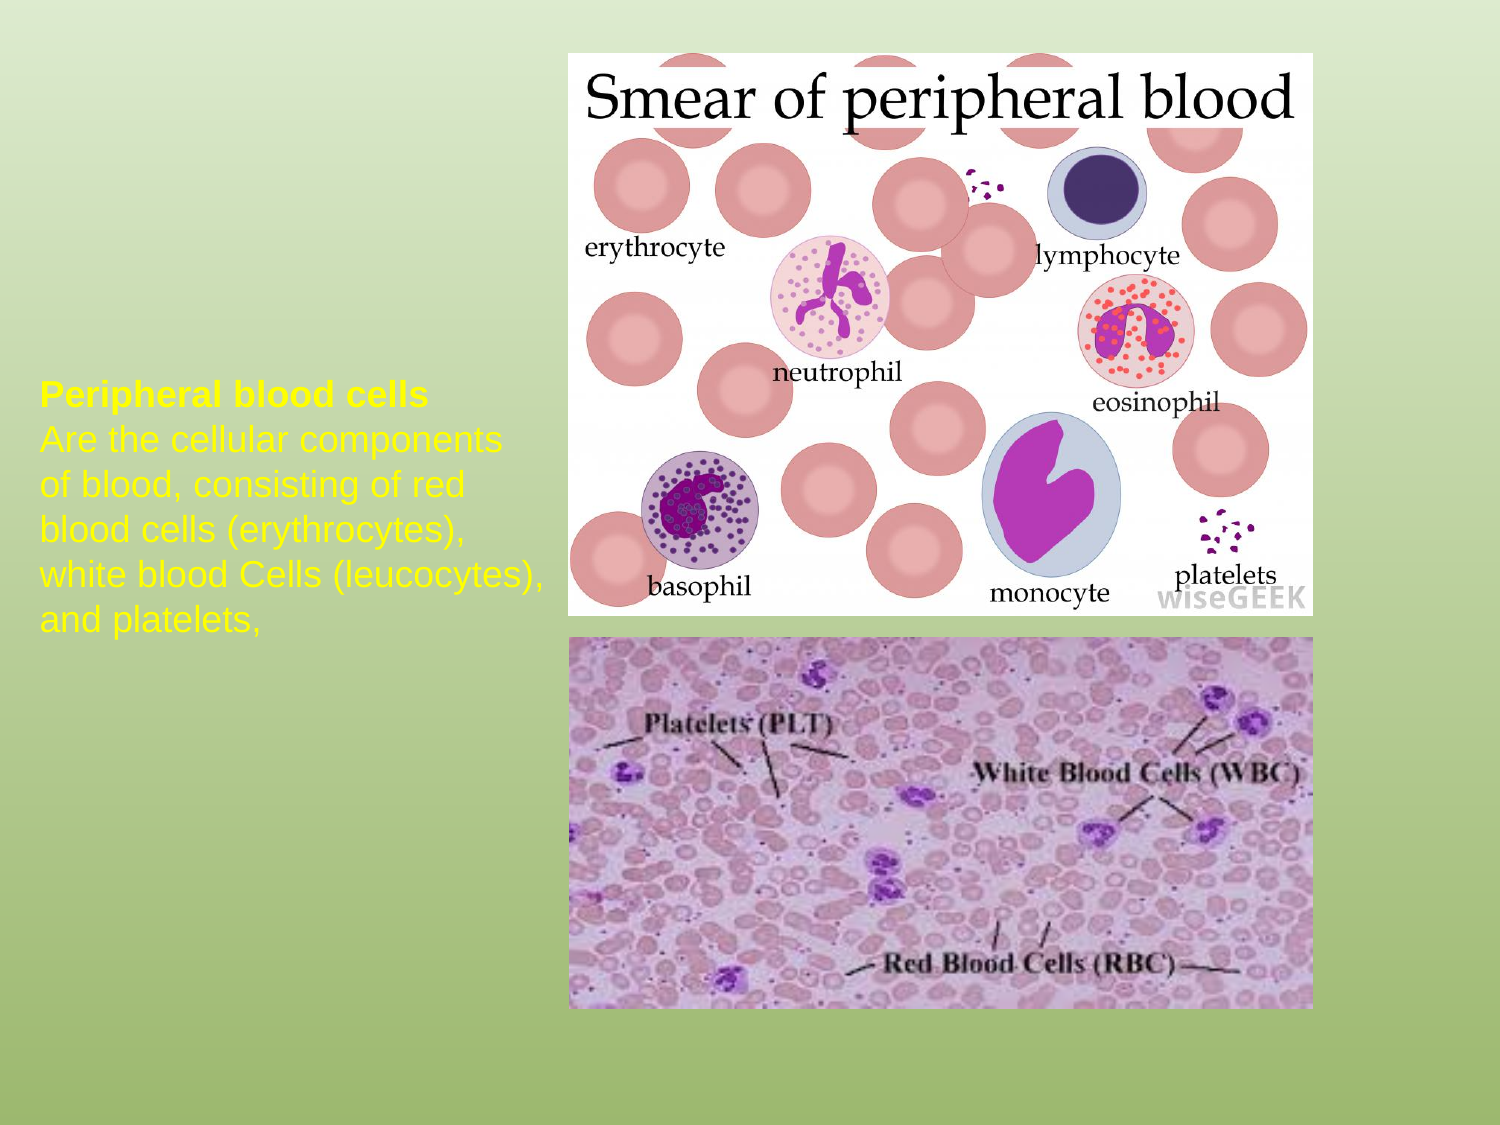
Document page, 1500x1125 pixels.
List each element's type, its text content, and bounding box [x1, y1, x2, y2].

text_box Peripheral blood cells Are the cellular components of blood, consisting of red blood cells (erythrocytes), white blood Cells (leucocytes), and platelets, [24, 362, 569, 648]
picture [568, 53, 1313, 617]
picture [569, 637, 1313, 1010]
